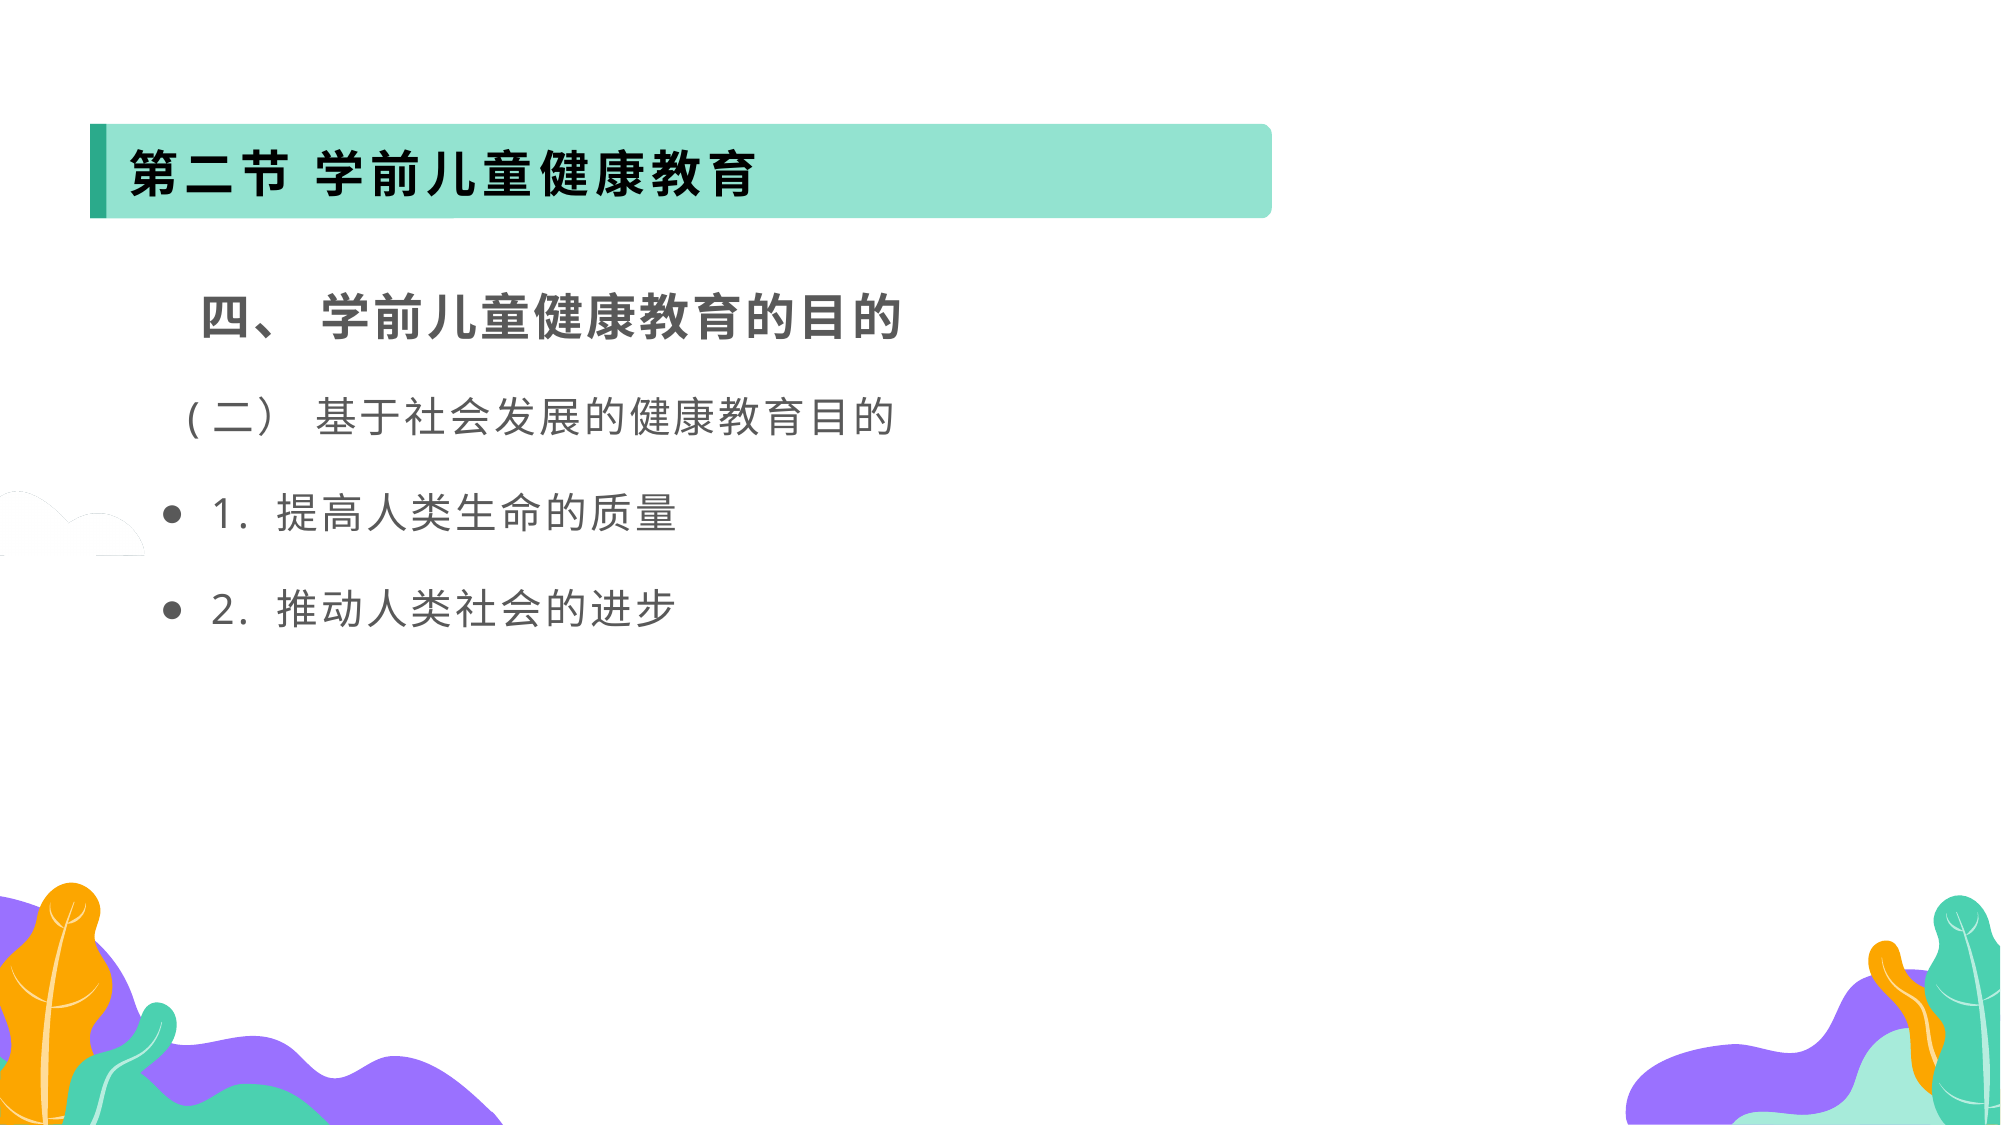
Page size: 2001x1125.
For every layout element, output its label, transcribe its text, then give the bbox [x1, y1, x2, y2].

list 四、 学前儿童健康教育的目的 (二） 基于社会发展的健康教育目的 1. 提高人类生命的质量 2. 推动人类社会的进步 [144, 247, 1841, 991]
picture [0, 451, 144, 556]
title 第二节 学前儿童健康教育 [113, 128, 1251, 217]
